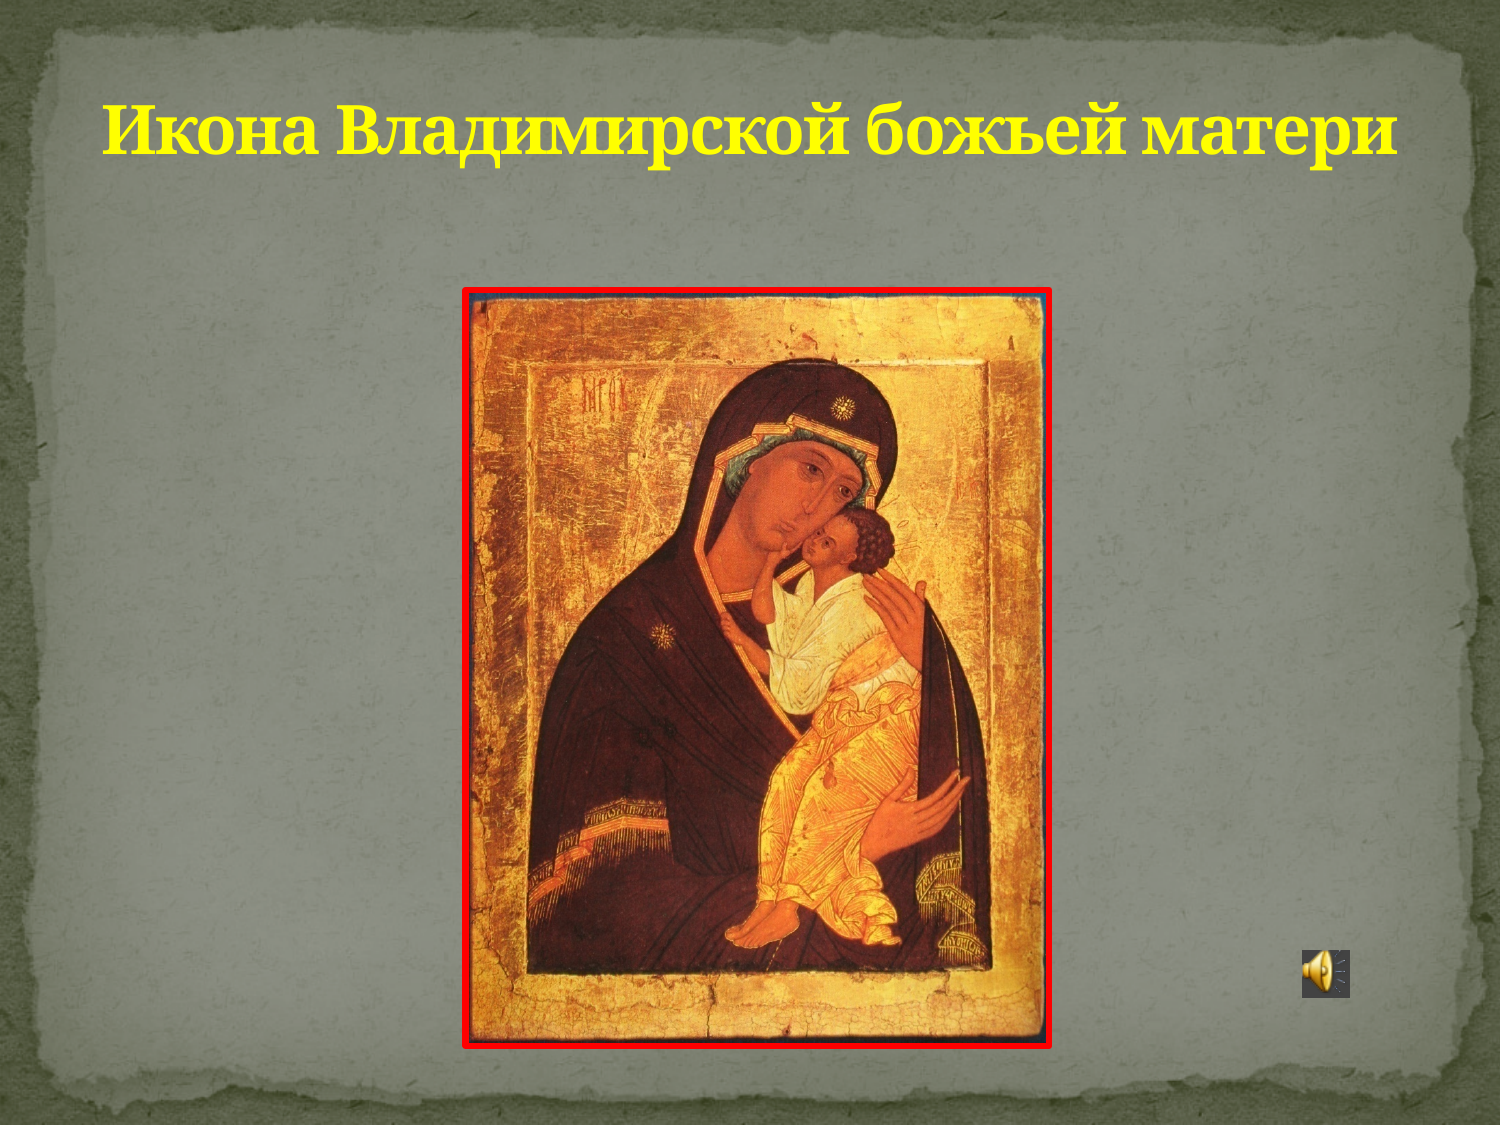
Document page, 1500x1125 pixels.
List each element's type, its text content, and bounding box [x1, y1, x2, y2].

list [471, 295, 1045, 1041]
title Икона Владимирской божьей матери [74, 24, 1425, 176]
picture [1301, 949, 1350, 999]
